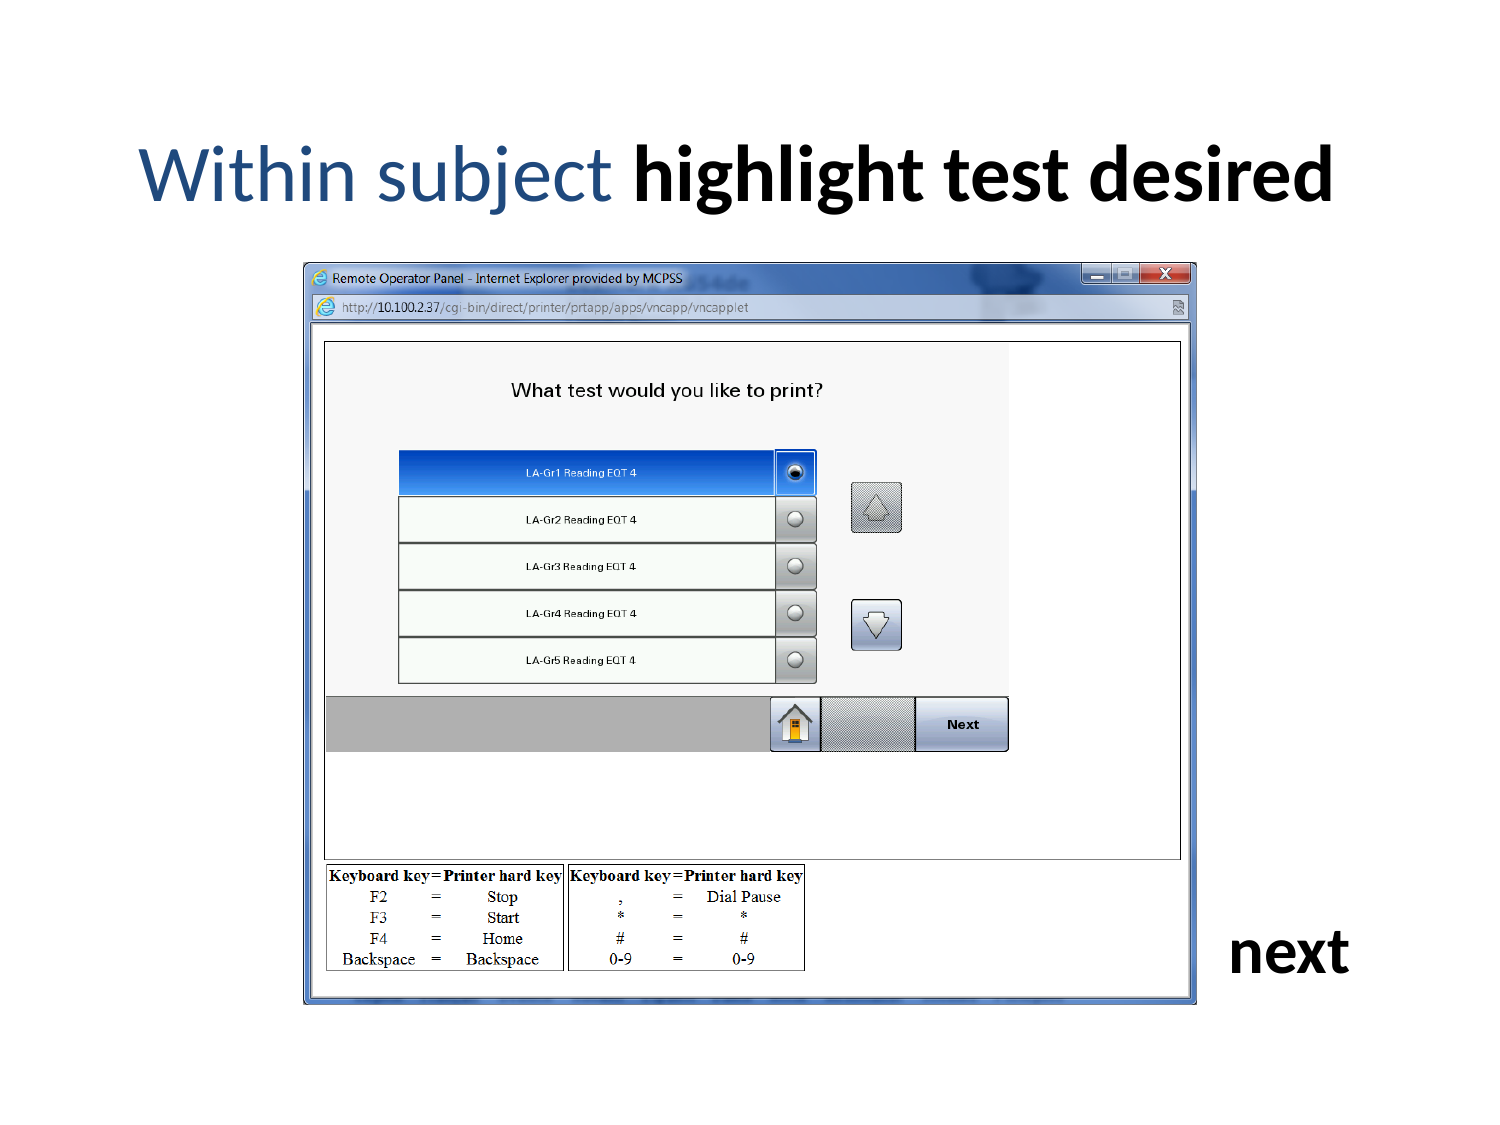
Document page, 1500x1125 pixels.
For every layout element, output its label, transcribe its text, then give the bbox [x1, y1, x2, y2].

title Within subject highlight test desired [62, 75, 1413, 263]
text_box next [1213, 899, 1366, 995]
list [303, 262, 1197, 1006]
